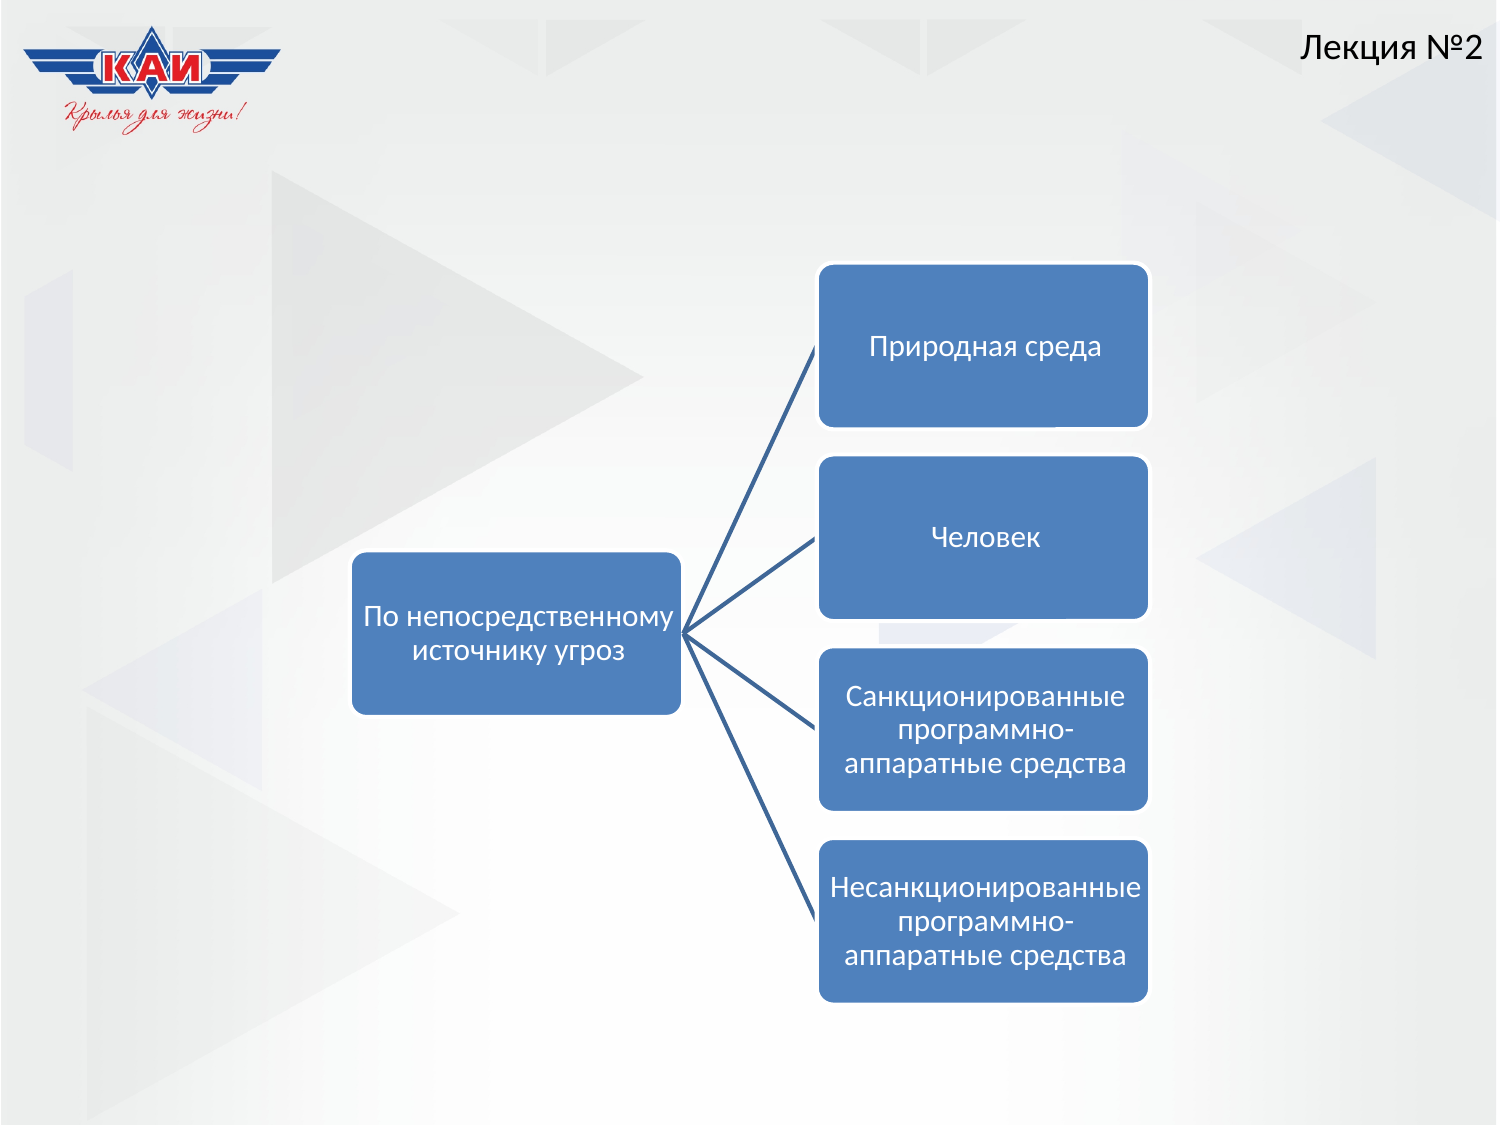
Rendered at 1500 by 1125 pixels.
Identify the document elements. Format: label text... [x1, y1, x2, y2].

picture [0, 0, 1500, 1125]
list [74, 262, 1426, 1006]
text_box Лекция №2 [1285, 14, 1499, 75]
